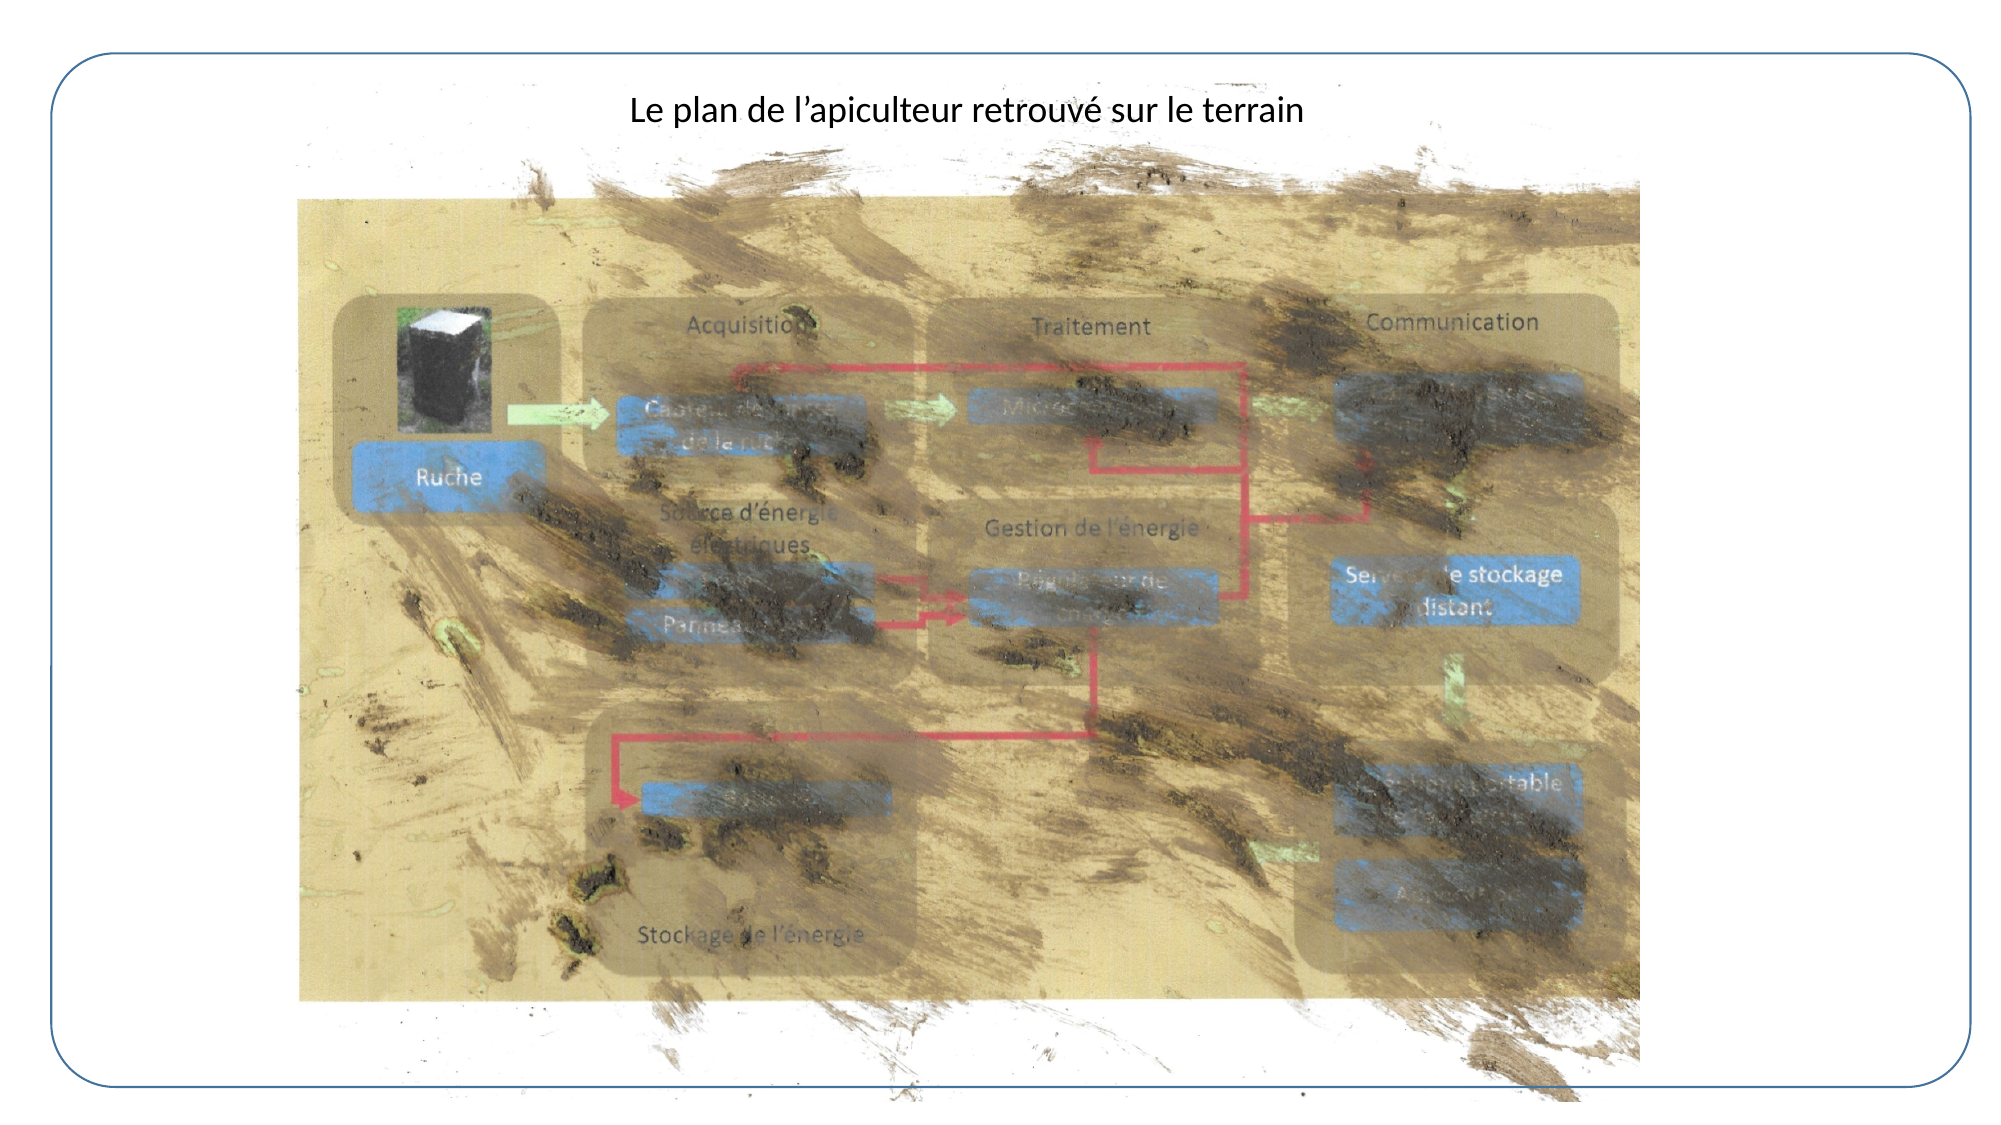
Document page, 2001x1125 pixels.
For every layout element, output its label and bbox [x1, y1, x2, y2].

picture [297, 0, 1638, 1125]
text_box [1487, 52, 1972, 1089]
text_box [50, 52, 448, 1089]
